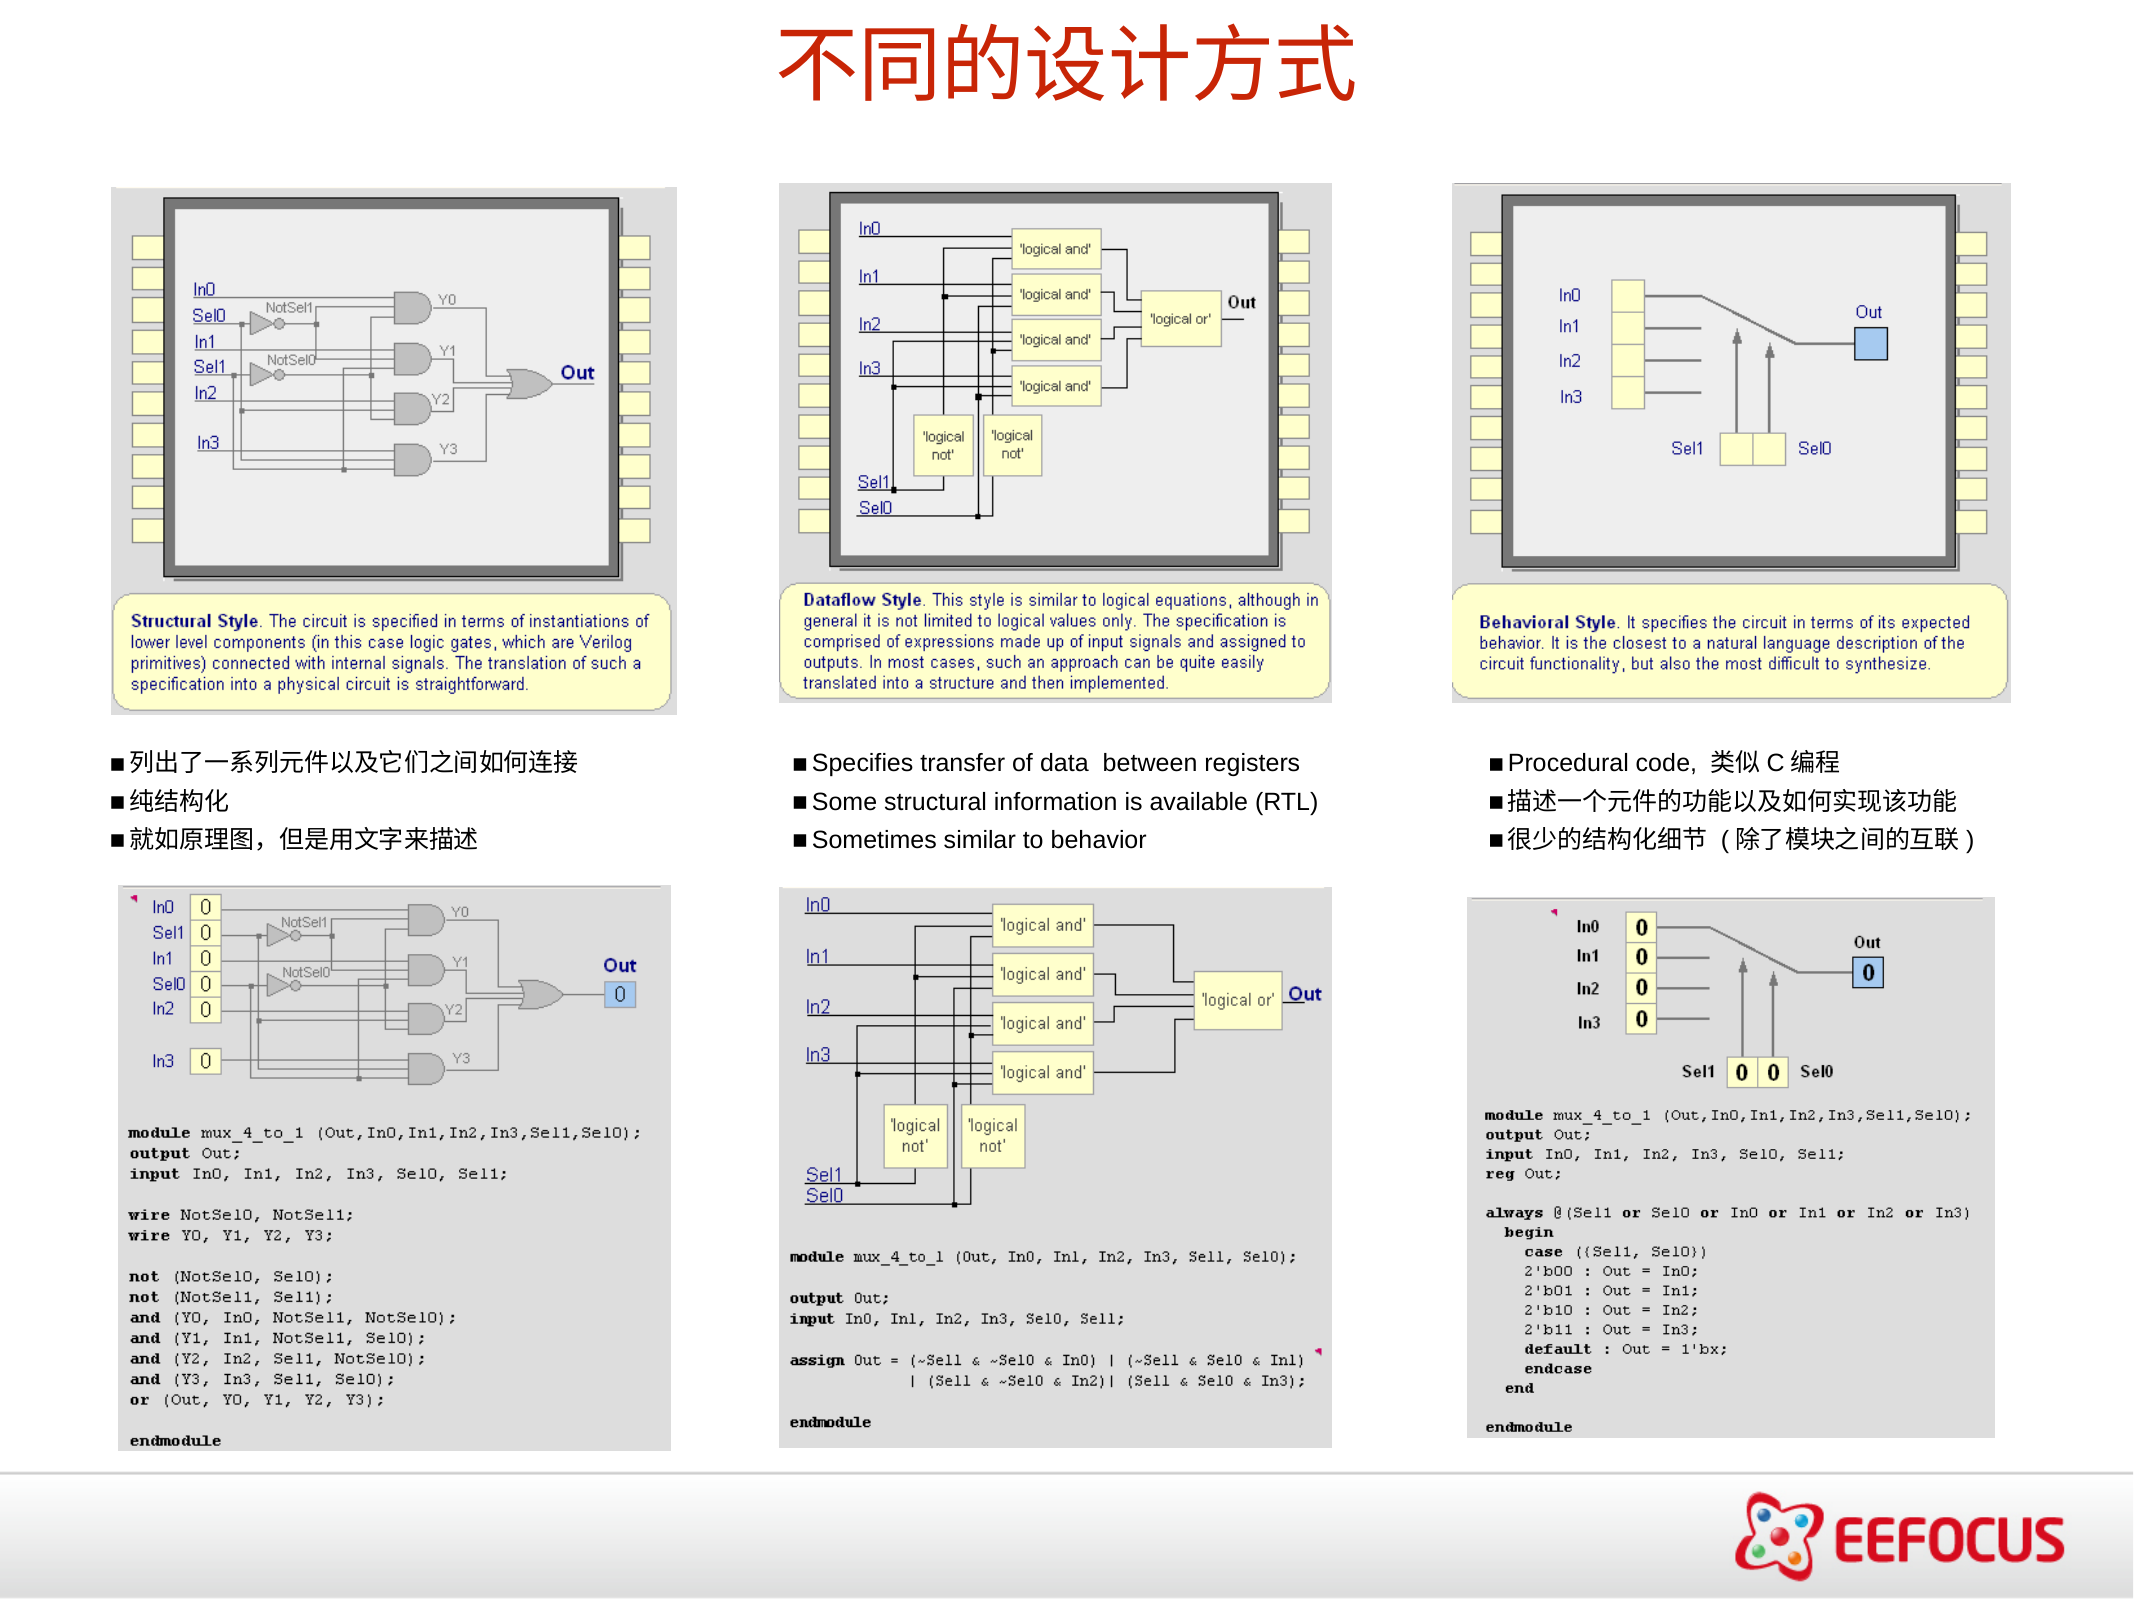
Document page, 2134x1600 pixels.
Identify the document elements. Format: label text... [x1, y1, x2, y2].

text_box Specifies transfer of data between registers Some structural information is available (RTL) Sometimes similar to behavior [783, 738, 1329, 862]
text_box Procedural code, 类似C编程 描述一个元件的功能以及如何实现该功能 很少的结构化细节 (除了模块之间的互联) [1479, 738, 1983, 862]
title 不同的设计方式 [106, 0, 2028, 142]
text_box 列出了一系列元件以及它们之间如何连接 纯结构化 就如原理图，但是用文字来描述 [100, 738, 688, 862]
picture [0, 0, 2134, 1600]
